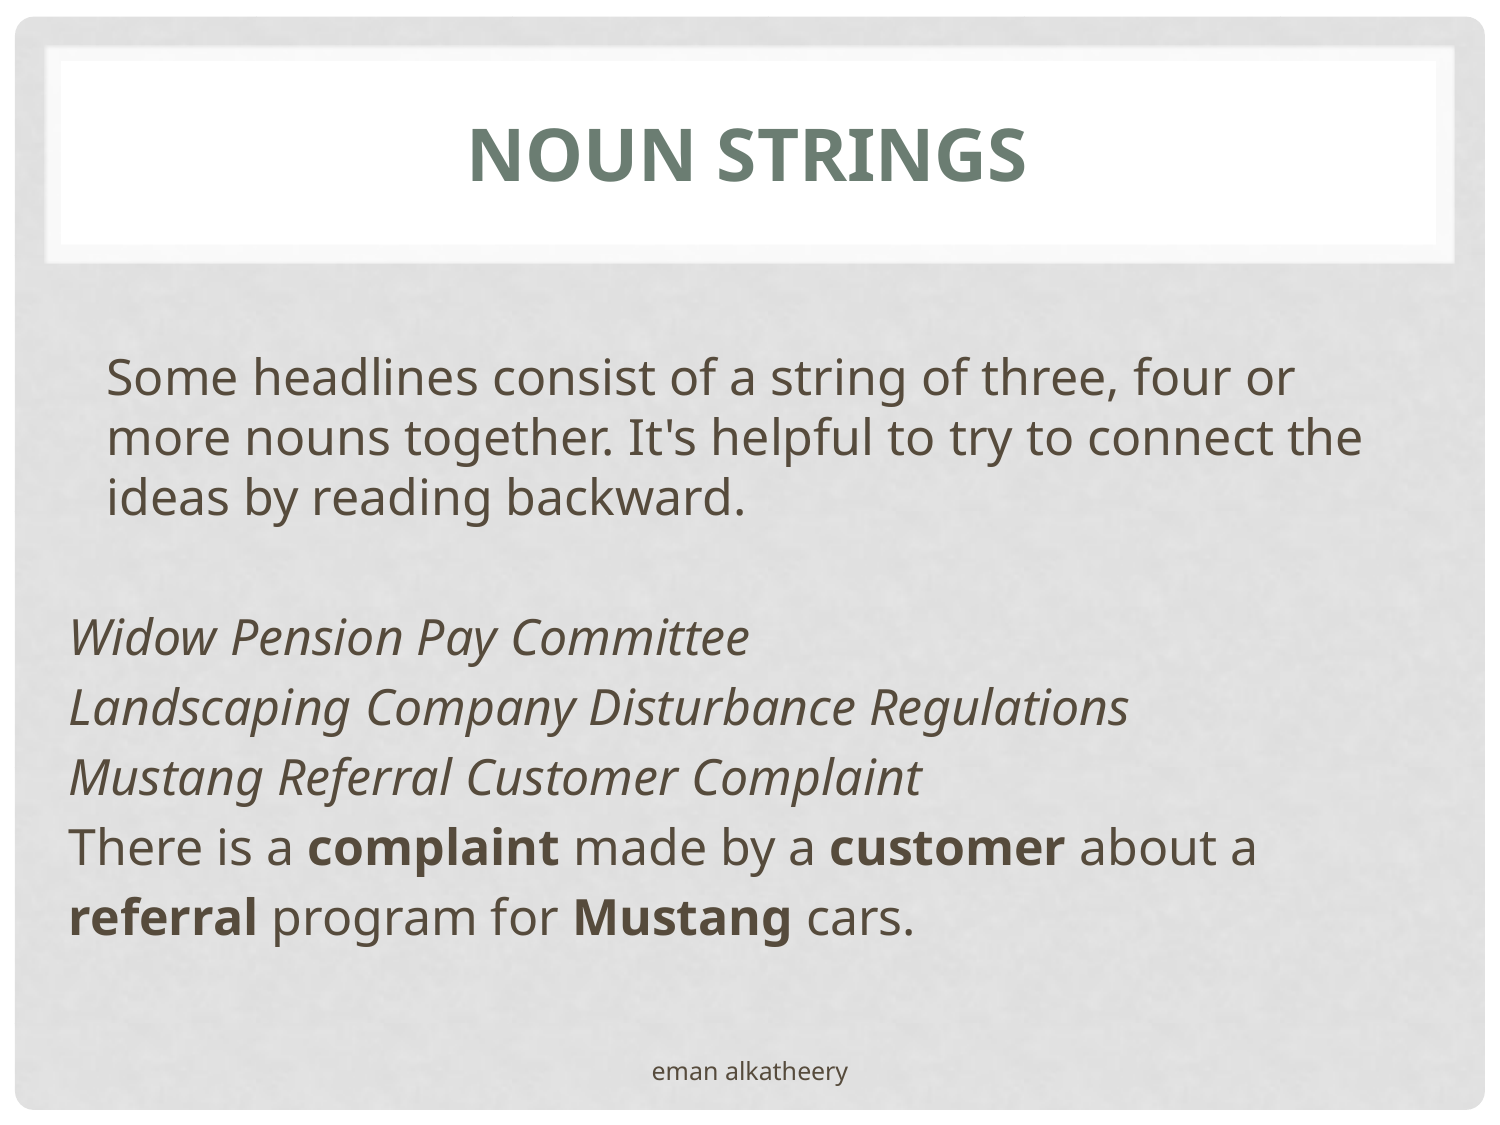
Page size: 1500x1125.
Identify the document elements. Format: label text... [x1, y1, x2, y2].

list Some headlines consist of a string of three, four or more nouns together. It's helpful to try to connect the ideas by reading backward. Widow Pension Pay Committee Landscaping Company Disturbance Regulations Mustang Referral Customer Complaint There is a complaint made by a customer about a referral program for Mustang cars. [35, 338, 1425, 1005]
footer eman alkatheery [512, 1042, 988, 1103]
title Noun Strings [69, 66, 1425, 238]
